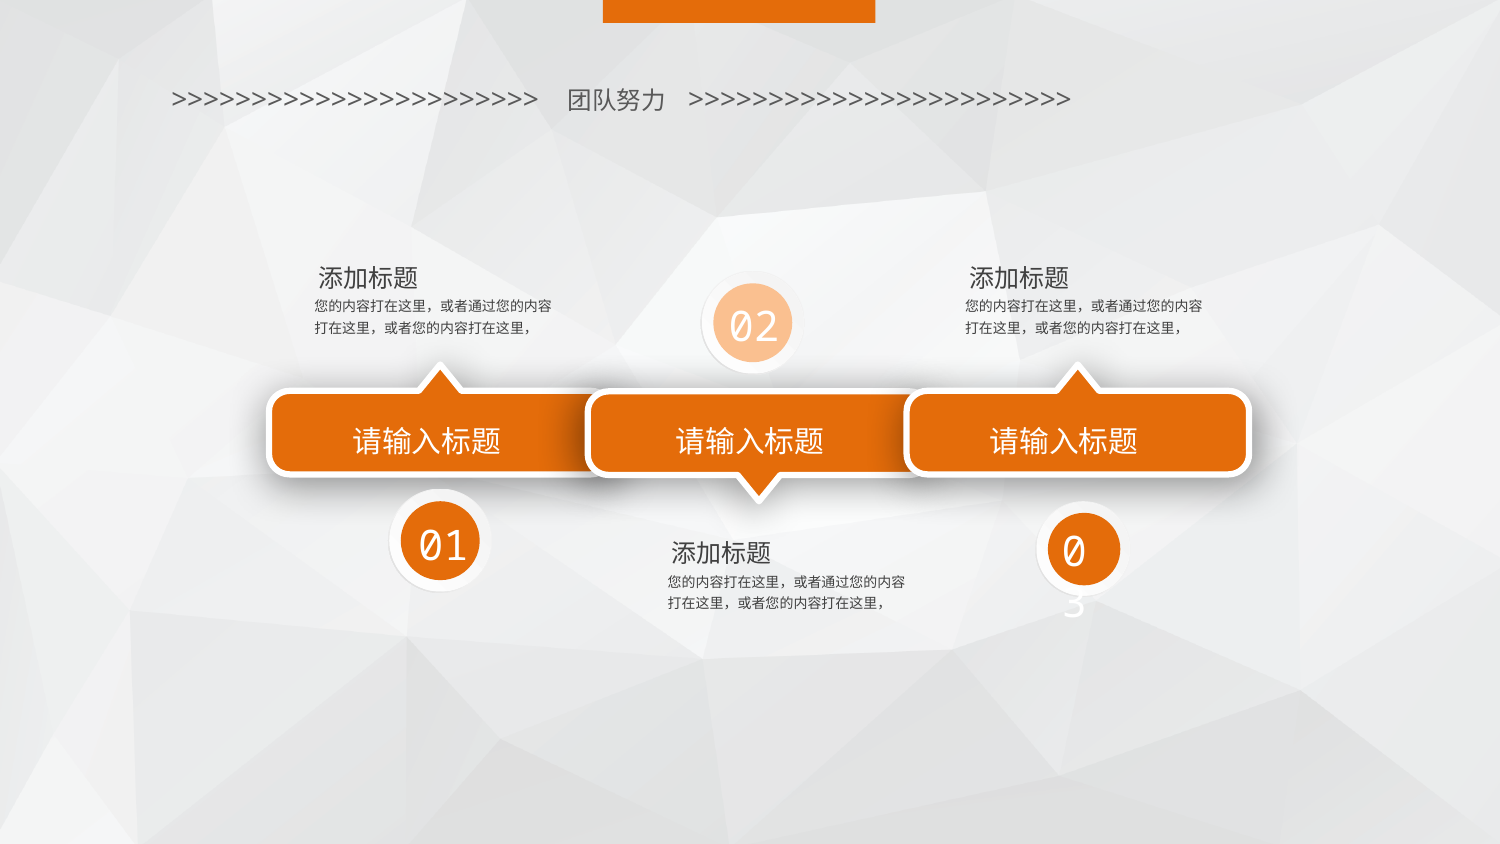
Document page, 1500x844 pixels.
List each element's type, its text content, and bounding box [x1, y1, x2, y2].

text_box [1046, 512, 1124, 635]
text_box >>>>>>>>>>>>>>>>>>>>>>> 团队努力 >>>>>>>>>>>>>>>>>>>>>>>> [158, 74, 1367, 122]
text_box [953, 247, 1228, 344]
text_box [700, 270, 806, 376]
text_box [713, 283, 799, 363]
text_box 请输入标题 [660, 404, 868, 459]
text_box [601, 0, 877, 25]
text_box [1034, 500, 1132, 598]
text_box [302, 247, 578, 344]
text_box [265, 361, 562, 478]
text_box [387, 488, 493, 594]
text_box 请输入标题 [974, 404, 1182, 459]
text_box [903, 361, 1253, 478]
text_box [584, 388, 892, 505]
picture [0, 0, 1500, 844]
text_box 请输入标题 [337, 404, 544, 459]
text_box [656, 522, 931, 619]
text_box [400, 500, 488, 581]
